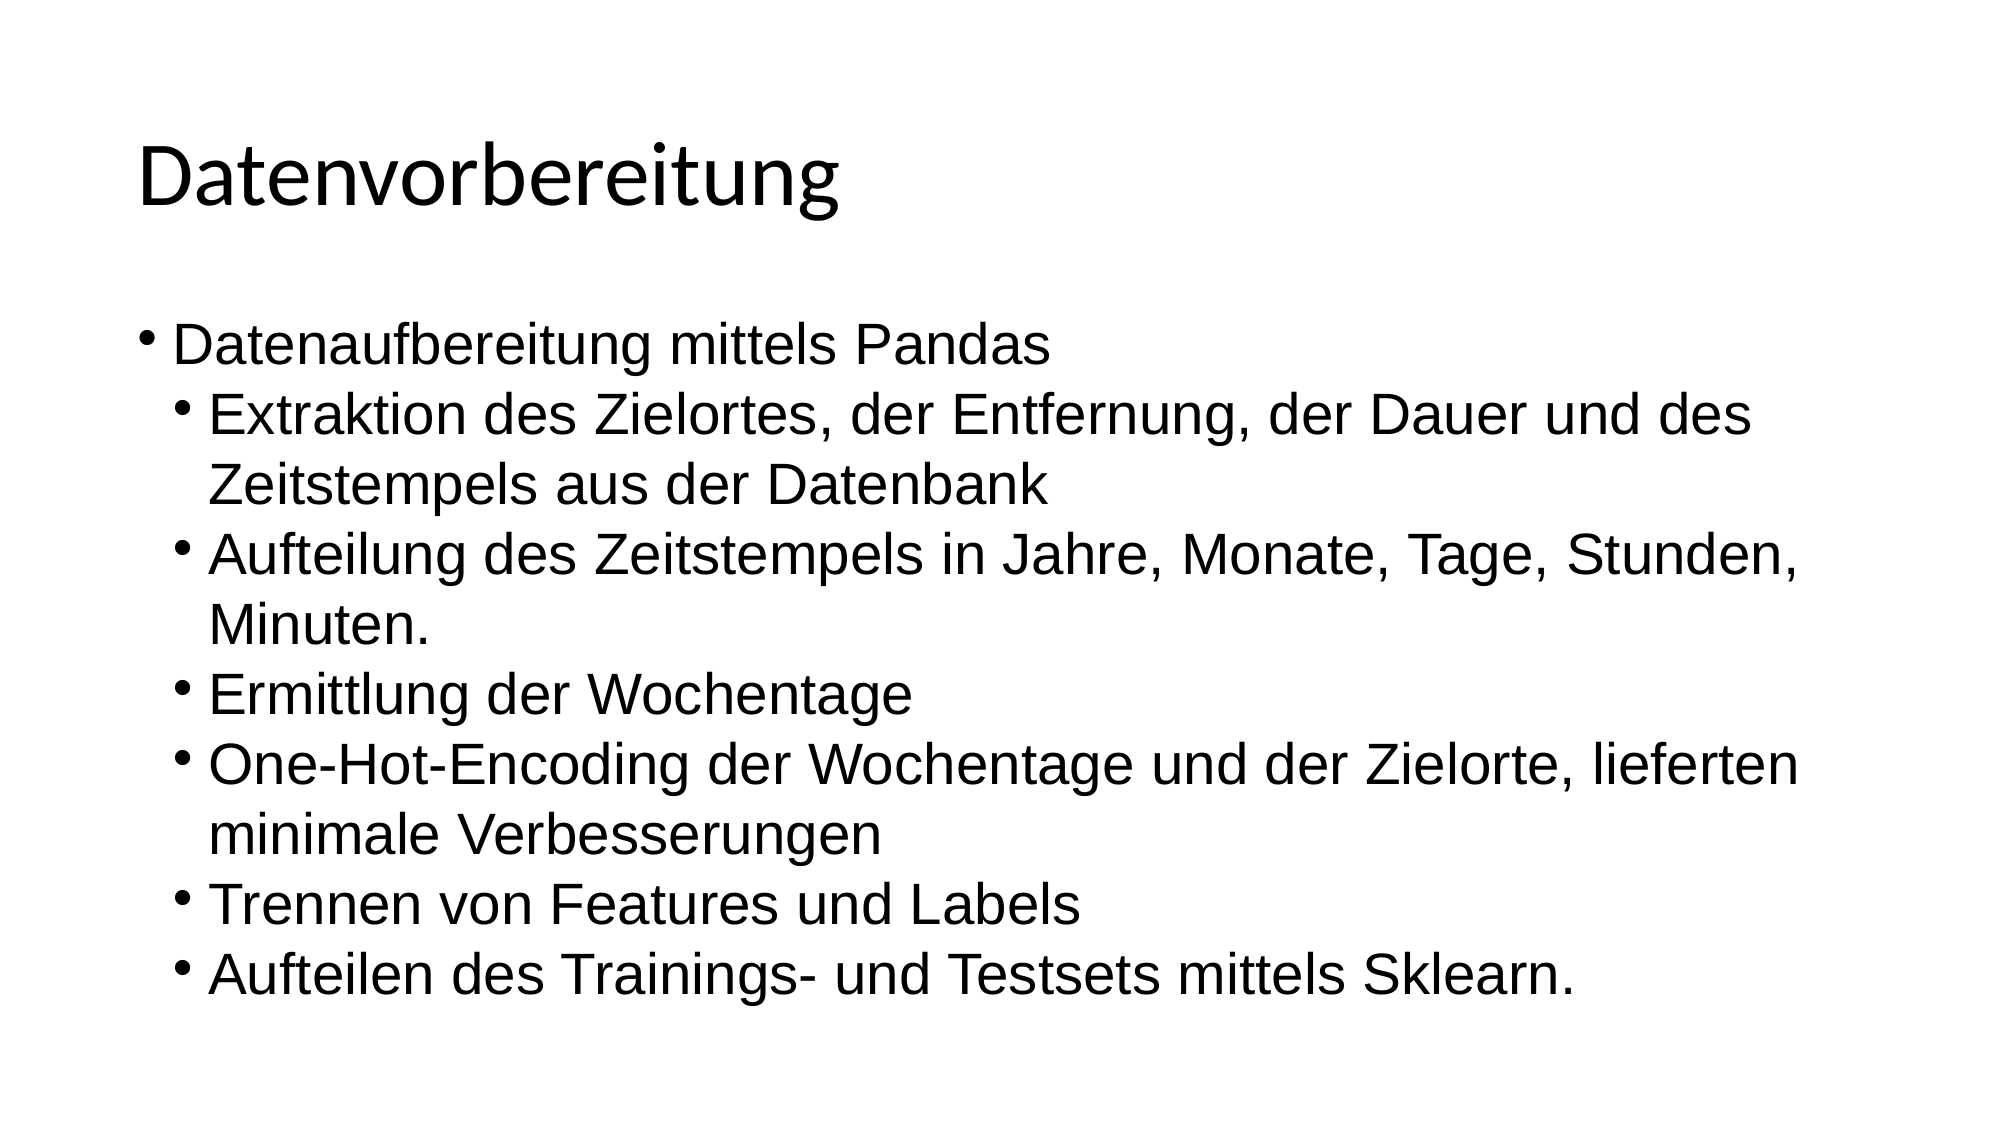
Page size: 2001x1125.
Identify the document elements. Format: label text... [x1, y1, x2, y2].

text_box Datenvorbereitung [137, 59, 1863, 278]
text_box Datenaufbereitung mittels Pandas Extraktion des Zielortes, der Entfernung, der Dauer und des Zeitstempels aus der Datenbank Aufteilung des Zeitstempels in Jahre, Monate, Tage, Stunden, Minuten. Ermittlung der Wochentage One-Hot-Encoding der Wochentage und der Zielorte, lieferten minimale Verbesserungen Trennen von Features und Labels Aufteilen des Trainings- und Testsets mittels Sklearn. [137, 299, 1863, 1014]
